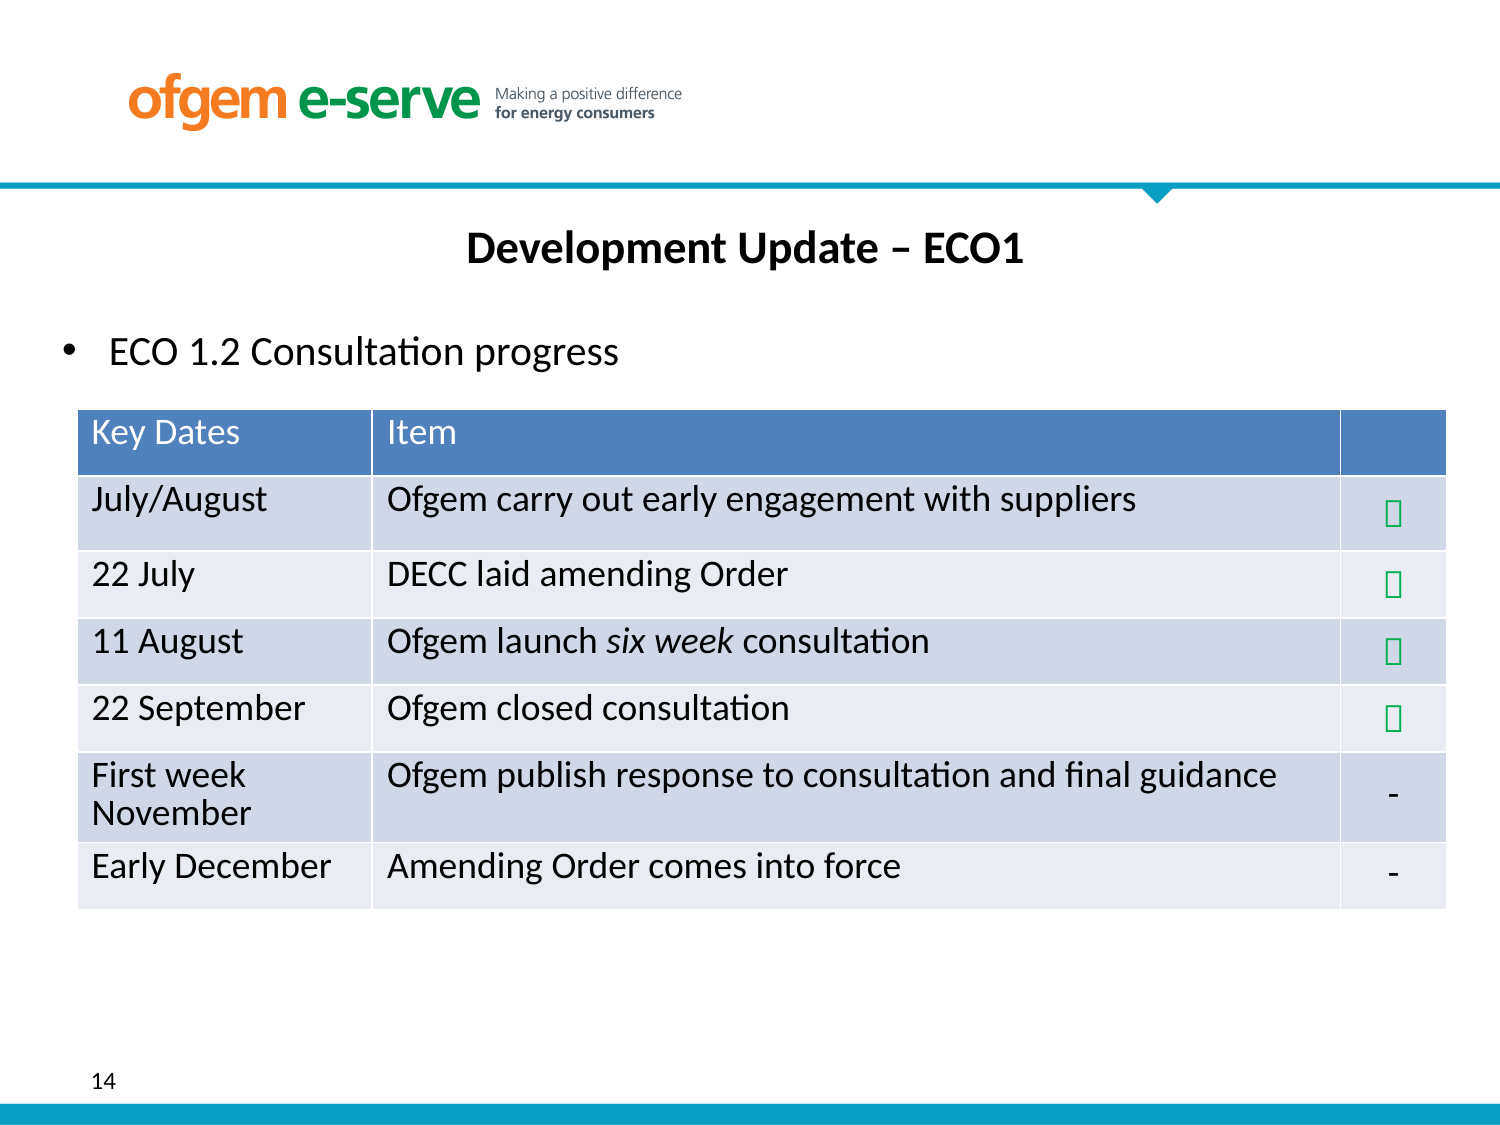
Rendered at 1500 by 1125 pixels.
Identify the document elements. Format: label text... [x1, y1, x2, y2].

table_cell  [1341, 552, 1446, 617]
table_header Item [373, 410, 1340, 475]
table_cell Ofgem launch six week consultation [373, 619, 1340, 684]
text_box Development Update – ECO1 [70, 209, 1421, 281]
table_cell - [1341, 843, 1446, 909]
table_cell Amending Order comes into force [373, 843, 1340, 909]
table_cell Ofgem publish response to consultation and final guidance [373, 753, 1340, 842]
table_cell  [1341, 686, 1446, 751]
picture [0, 189, 1500, 1103]
table_cell  [1341, 477, 1446, 550]
table_header [1341, 410, 1446, 475]
table_cell DECC laid amending Order [373, 552, 1340, 617]
text_box 14 [2, 1034, 1500, 1125]
table_cell Early December [78, 843, 371, 909]
table_header Key Dates [78, 410, 371, 475]
text_box ECO 1.2 Consultation progress [47, 316, 1421, 411]
table_cell 22 July [78, 552, 371, 617]
table_cell 22 September [78, 686, 371, 751]
table_cell - [1341, 753, 1446, 842]
table_cell Ofgem closed consultation [373, 686, 1340, 751]
picture [0, 0, 1500, 182]
table_cell  [1341, 619, 1446, 684]
table_cell July/August [78, 477, 371, 550]
table_cell First week November [78, 753, 371, 842]
table_cell Ofgem carry out early engagement with suppliers [373, 477, 1340, 550]
table_cell 11 August [78, 619, 371, 684]
